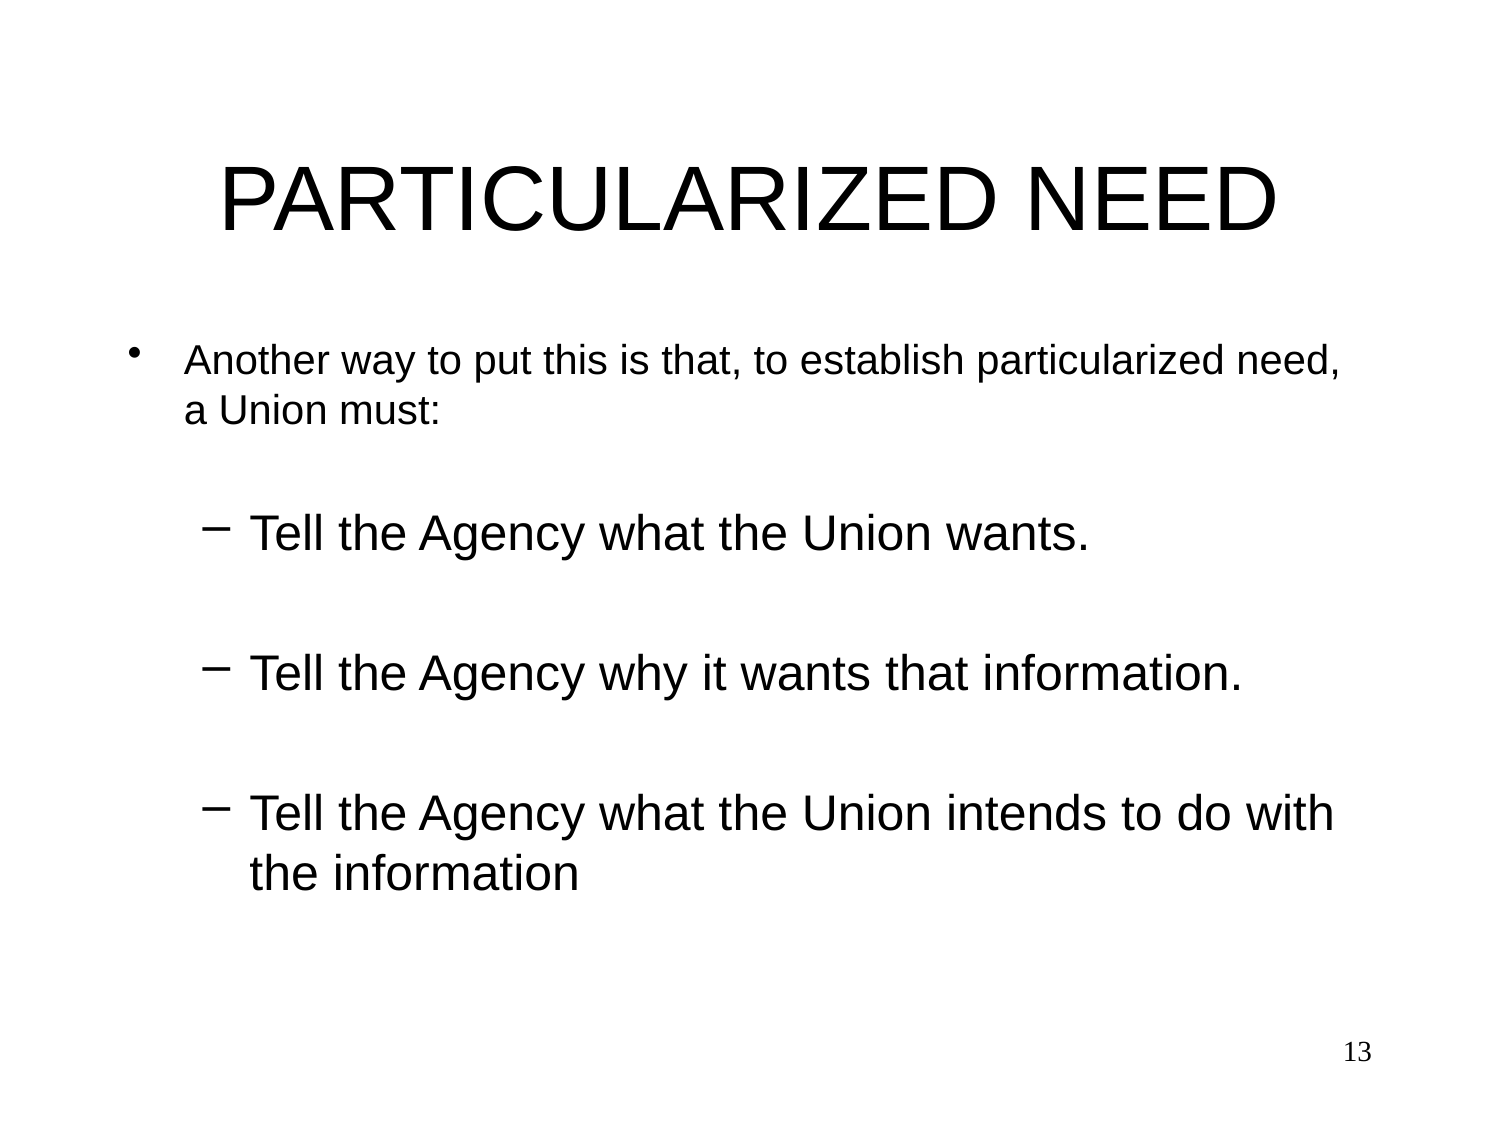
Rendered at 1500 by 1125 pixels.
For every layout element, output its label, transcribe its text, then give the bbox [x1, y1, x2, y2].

title PARTICULARIZED NEED [112, 99, 1388, 288]
list Another way to put this is that, to establish particularized need, a Union must: Tell the Agency what the Union wants. Tell the Agency why it wants that information. Tell the Agency what the Union intends to do with the information [112, 324, 1388, 1001]
slide_number 13 [1074, 1024, 1388, 1101]
